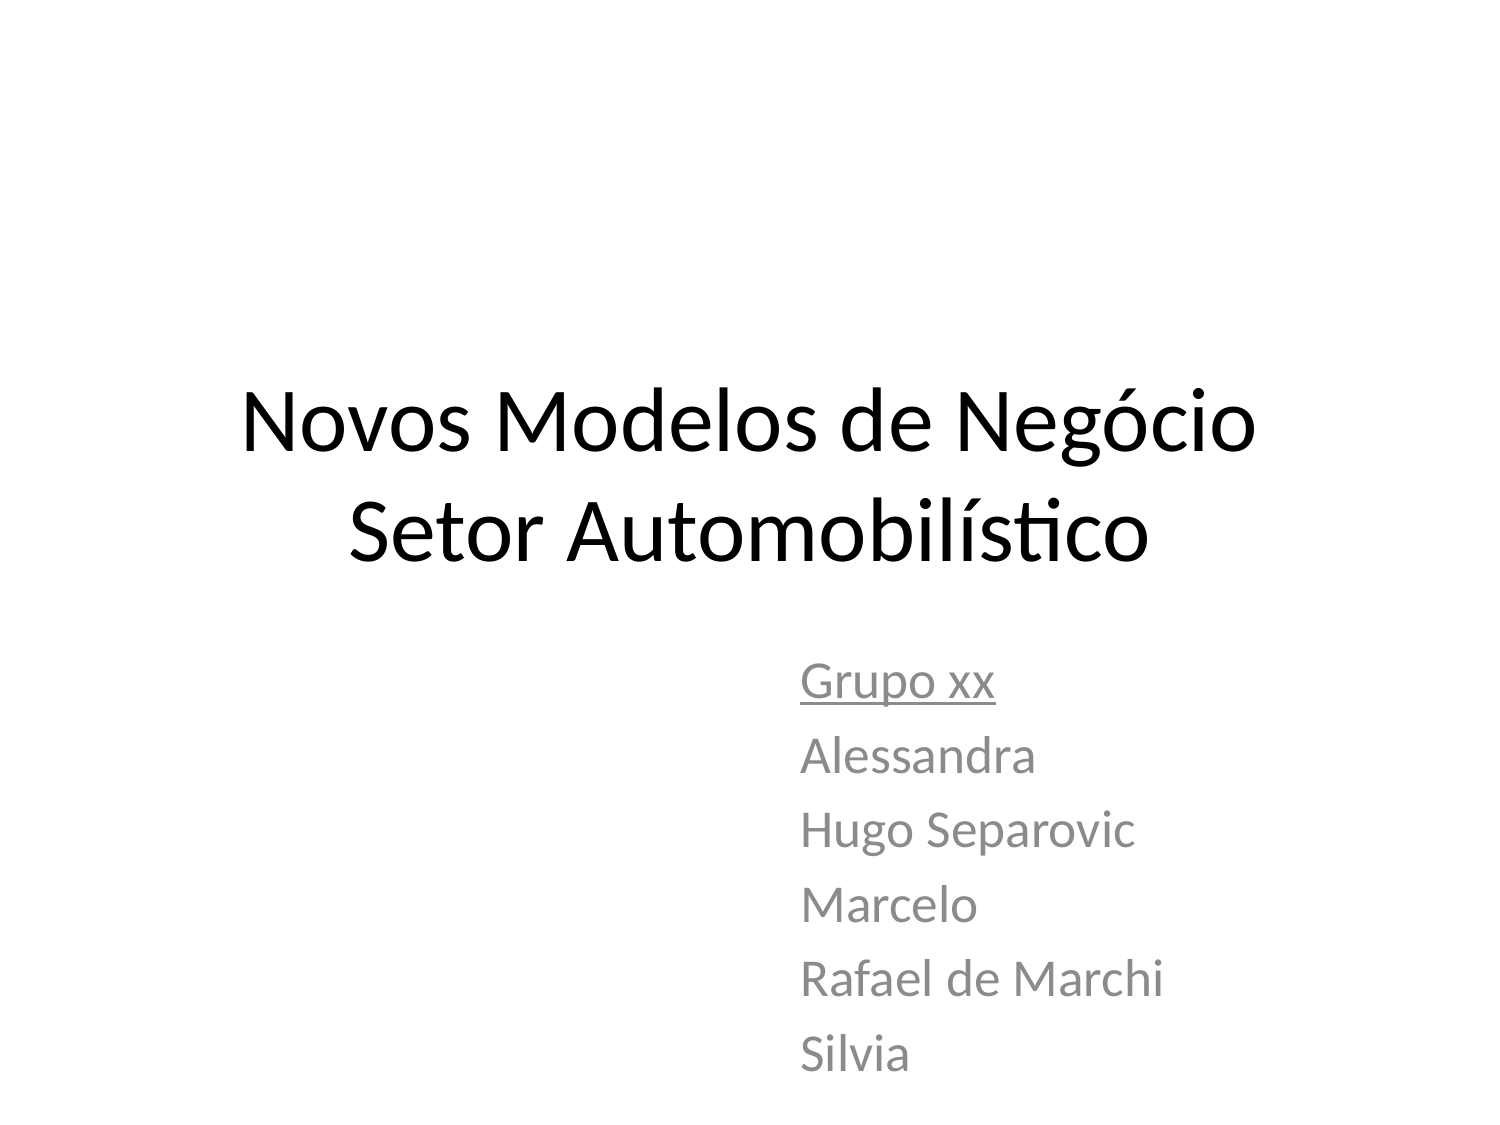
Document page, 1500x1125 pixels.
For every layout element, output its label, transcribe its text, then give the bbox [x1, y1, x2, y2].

subtitle Grupo xx Alessandra Hugo Separovic Marcelo Rafael de Marchi Silvia [785, 637, 1459, 1094]
title Novos Modelos de Negócio Setor Automobilístico [112, 349, 1388, 591]
